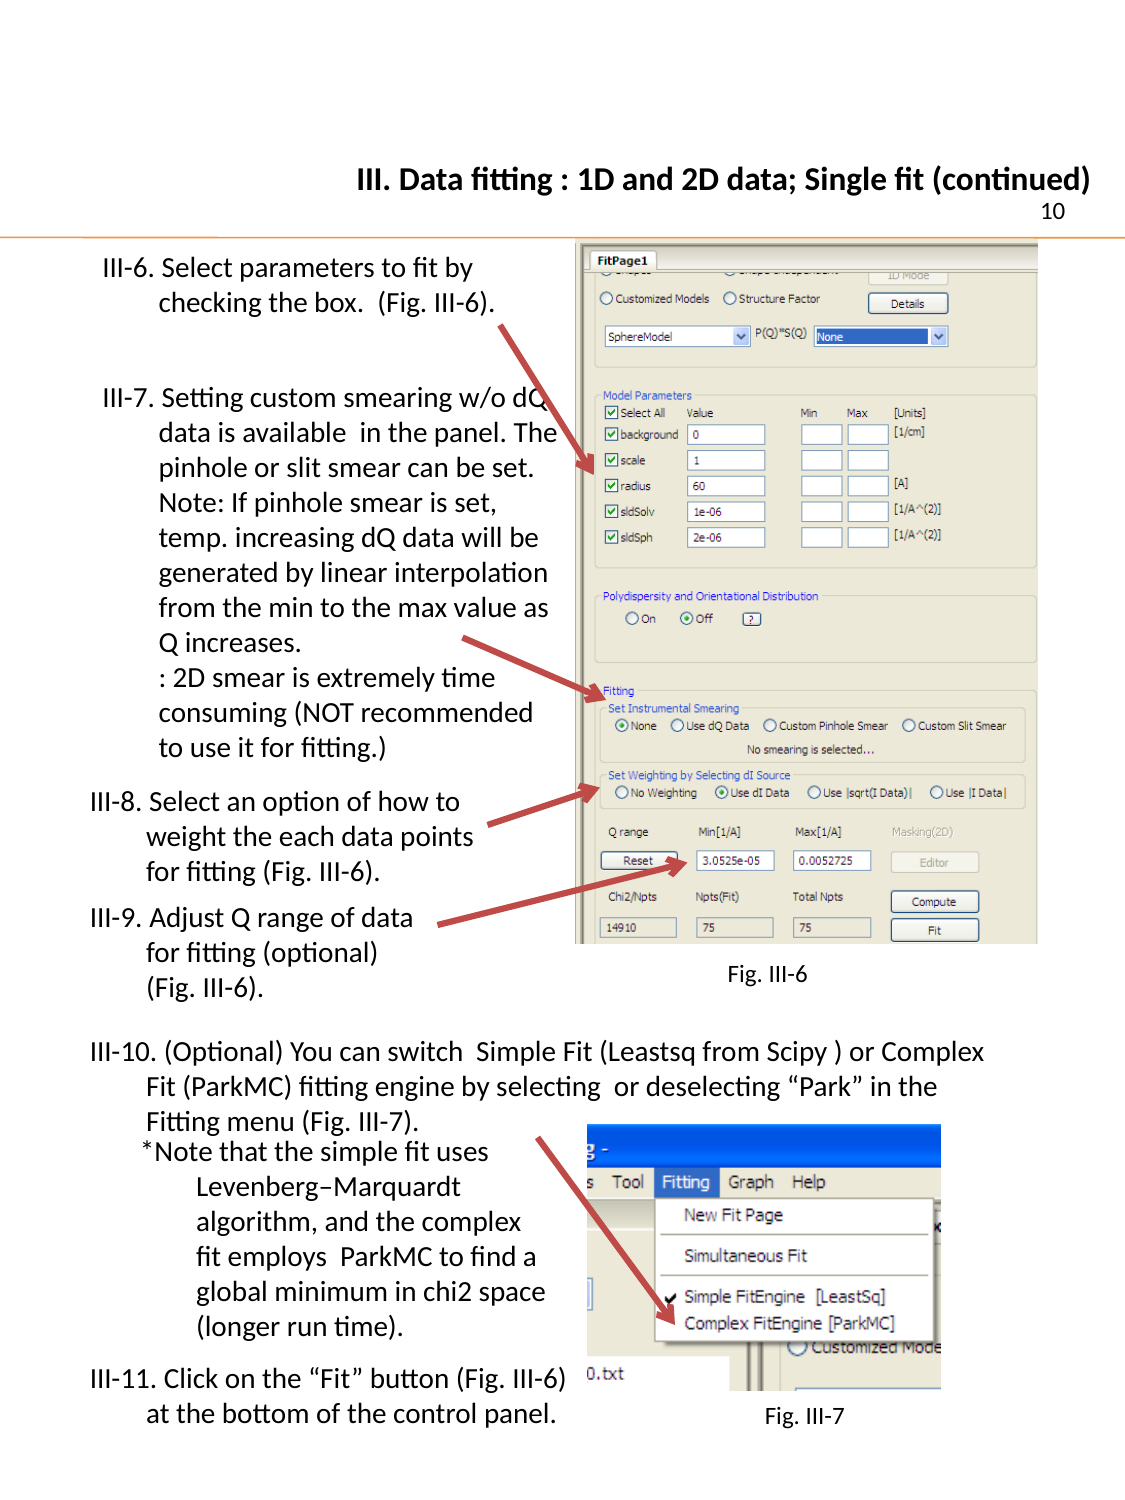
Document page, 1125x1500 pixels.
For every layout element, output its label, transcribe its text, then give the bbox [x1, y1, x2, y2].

text_box III-10. (Optional) You can switch Simple Fit (Leastsq from Scipy ) or Complex Fit (ParkMC) fitting engine by selecting or deselecting “Park” in the Fitting menu (Fig. III-7). [74, 1024, 1032, 1145]
text_box III-11. Click on the “Fit” button (Fig. III-6) at the bottom of the control panel. [74, 1351, 600, 1437]
text_box Fig. III-6 [712, 952, 823, 995]
text_box III-9. Adjust Q range of data for fitting (optional) (Fig. III-6). [74, 891, 450, 1011]
text_box III-6. Select parameters to fit by checking the box. (Fig. III-6). [87, 247, 513, 326]
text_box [512, 1162, 701, 1301]
text_box 10 [1025, 187, 1081, 233]
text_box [499, 324, 594, 476]
picture [587, 1124, 941, 1391]
text_box *Note that the simple fit uses Levenberg–Marquardt algorithm, and the complex fit employs ParkMC to find a global minimum in chi2 space (longer run time). [124, 1124, 563, 1350]
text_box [462, 637, 607, 701]
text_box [437, 862, 688, 926]
text_box III. Data fitting : 1D and 2D data; Single fit (continued) [341, 149, 1108, 205]
text_box III-8. Select an option of how to weight the each data points for fitting (Fig. III-6). [75, 774, 500, 891]
picture [574, 238, 1038, 944]
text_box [487, 787, 601, 826]
text_box III-7. Setting custom smearing w/o dQ data is available in the panel. The pinhole or slit smear can be set. Note: If pinhole smear is set, temp. increasing dQ data will be generated by linear interpolation from the min to the max value as Q increases. : 2D smear is extremely time consuming (NOT recommended to use it for fitting.) [87, 371, 569, 771]
text_box Fig. III-7 [749, 1400, 888, 1437]
